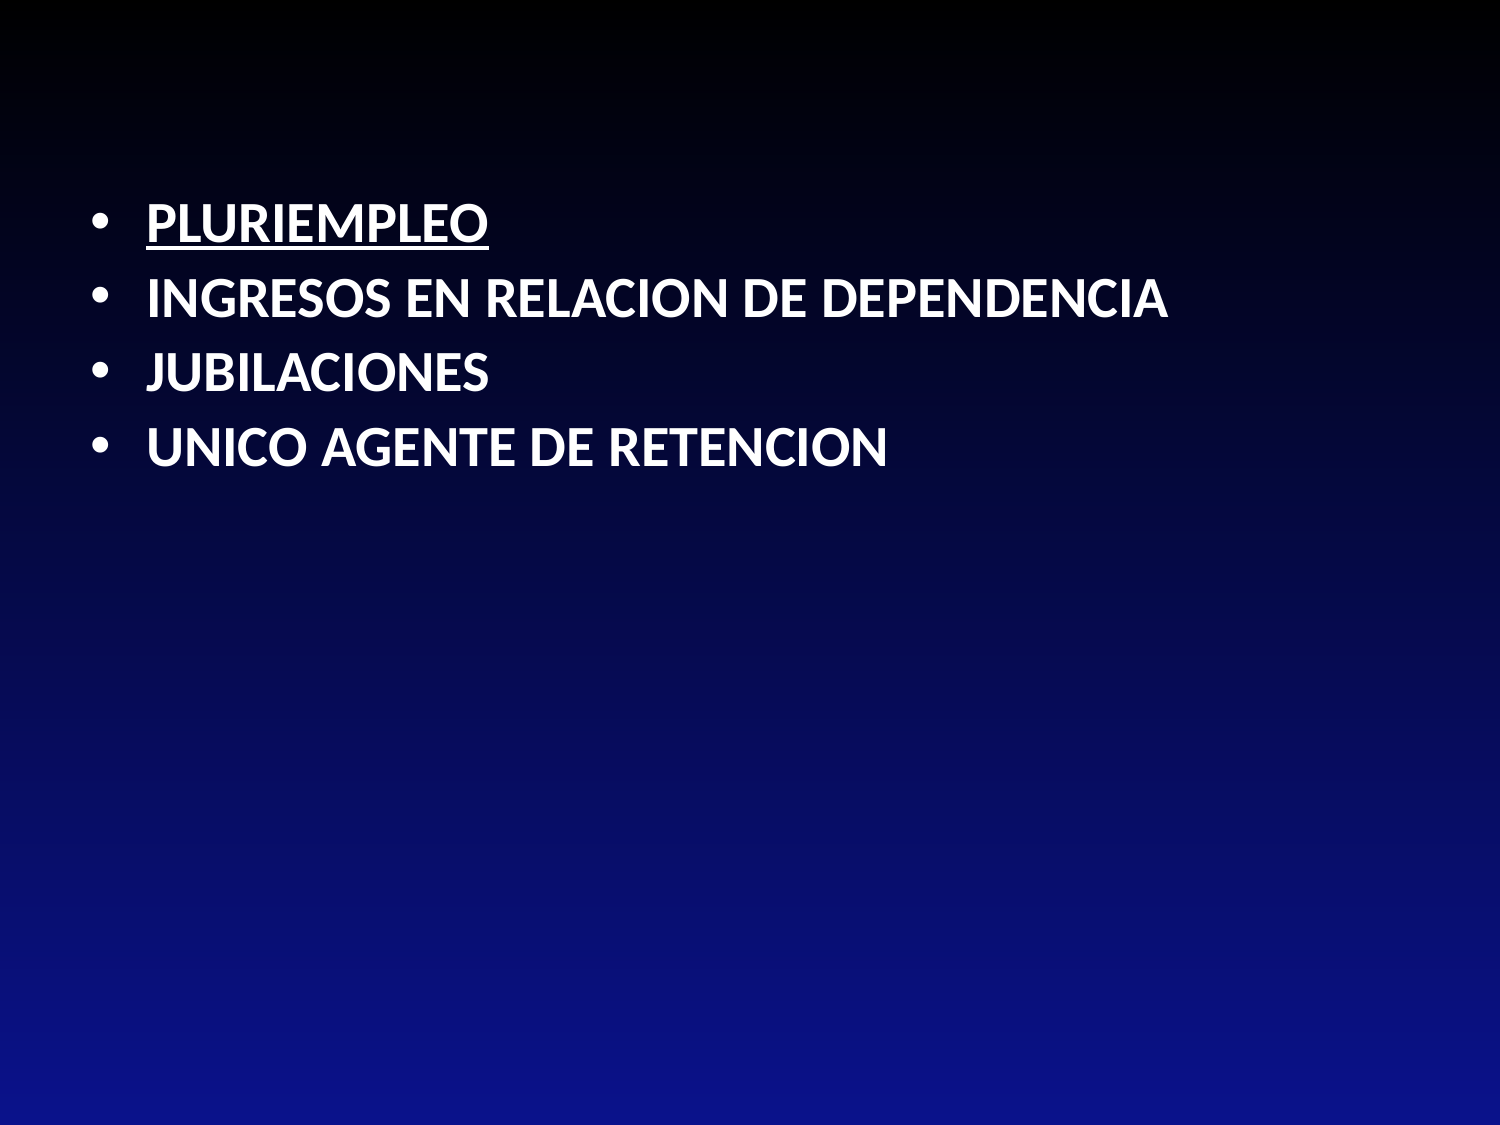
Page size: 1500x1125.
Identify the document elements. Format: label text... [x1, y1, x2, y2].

list PLURIEMPLEO INGRESOS EN RELACION DE DEPENDENCIA JUBILACIONES UNICO AGENTE DE RETENCION [74, 184, 1426, 1006]
